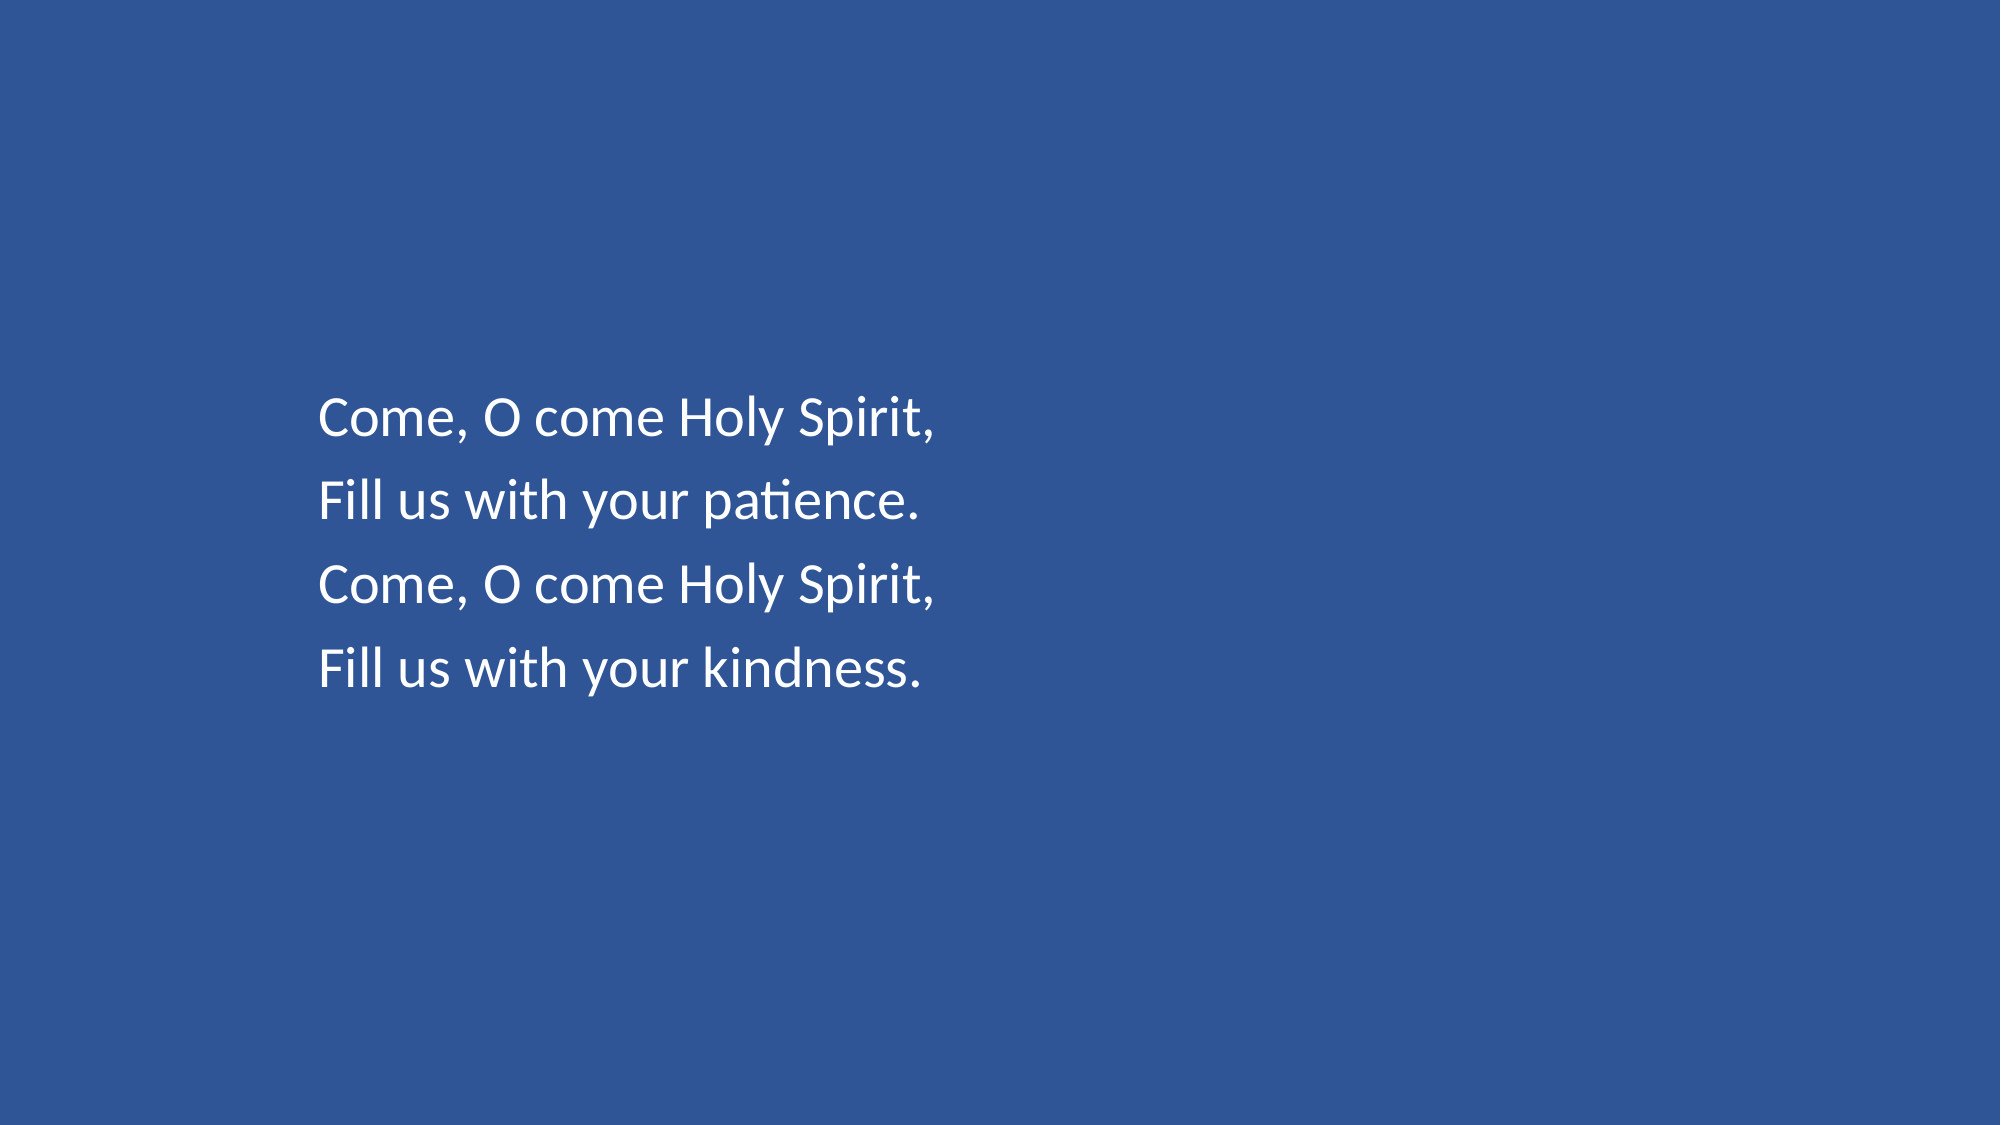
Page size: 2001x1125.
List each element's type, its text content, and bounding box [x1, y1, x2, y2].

list Come, O come Holy Spirit, Fill us with your patience. Come, O come Holy Spirit, Fill us with your kindness. [303, 378, 1704, 747]
